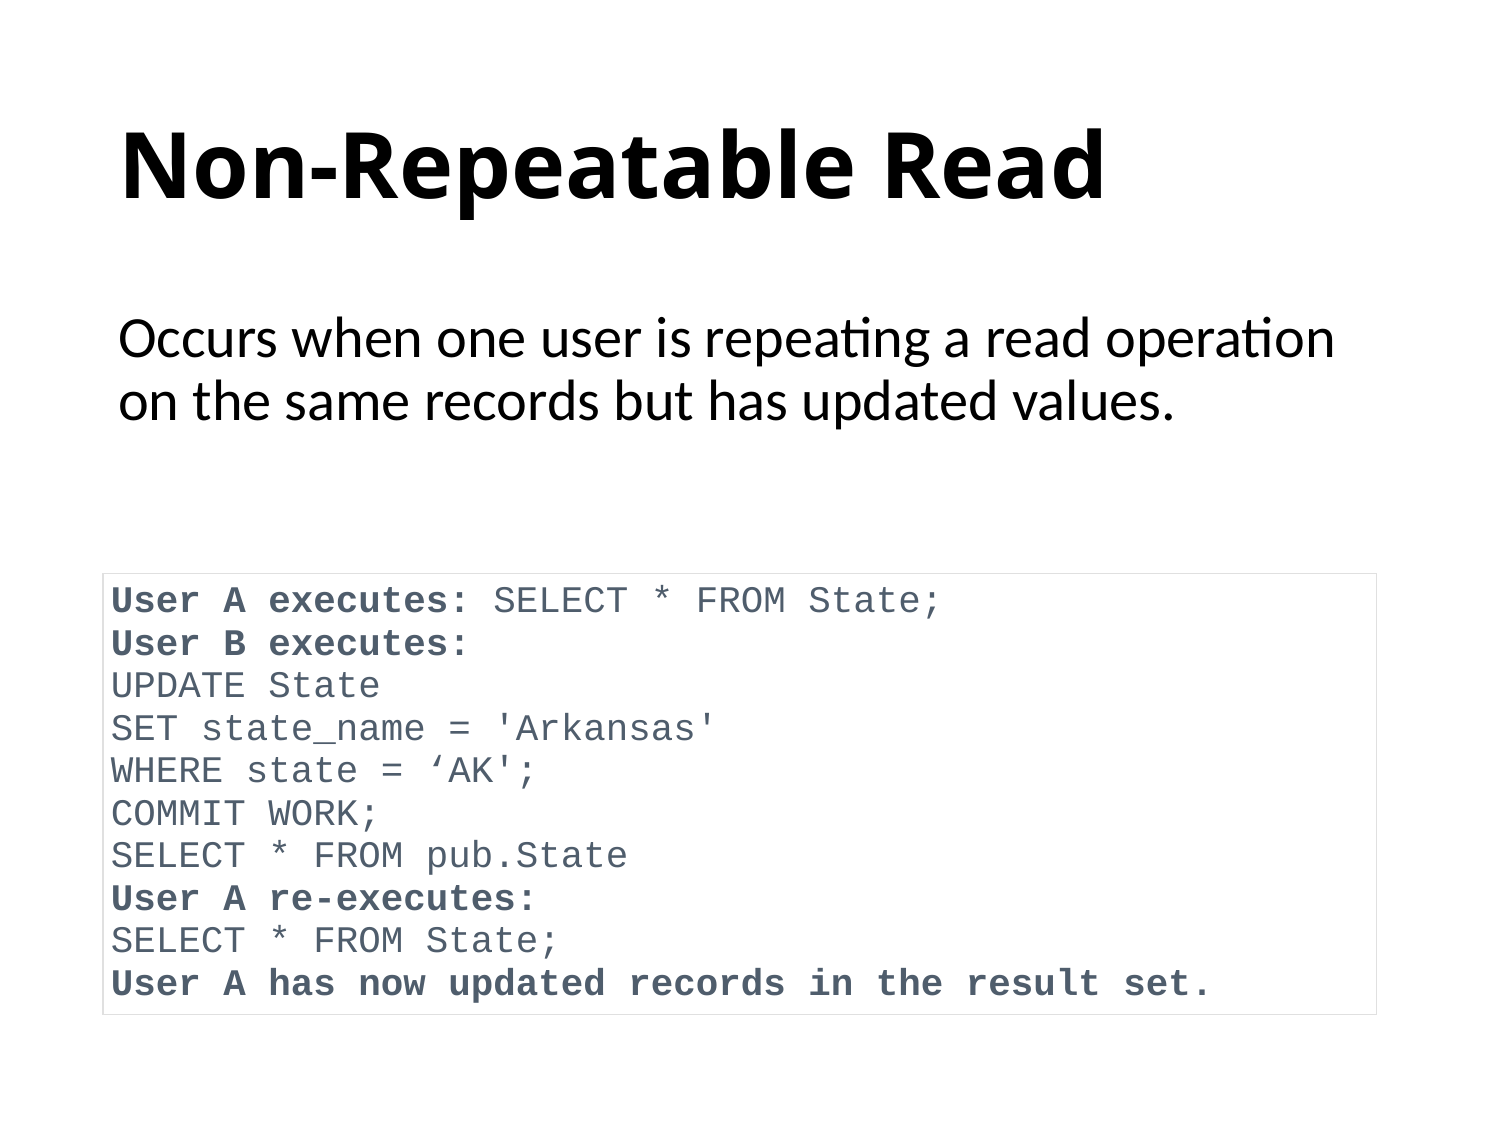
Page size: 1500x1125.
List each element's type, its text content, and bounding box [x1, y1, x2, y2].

list Occurs when one user is repeating a read operation on the same records but has updated values. [103, 299, 1397, 552]
title Non-Repeatable Read [103, 59, 1397, 278]
table_header User A executes: SELECT * FROM State; User B executes: UPDATE State SET state_name = 'Arkansas' WHERE state = ‘AK'; COMMIT WORK; SELECT * FROM pub.State User A re-executes: SELECT * FROM State; User A has now updated records in the result set. [104, 574, 1376, 1014]
